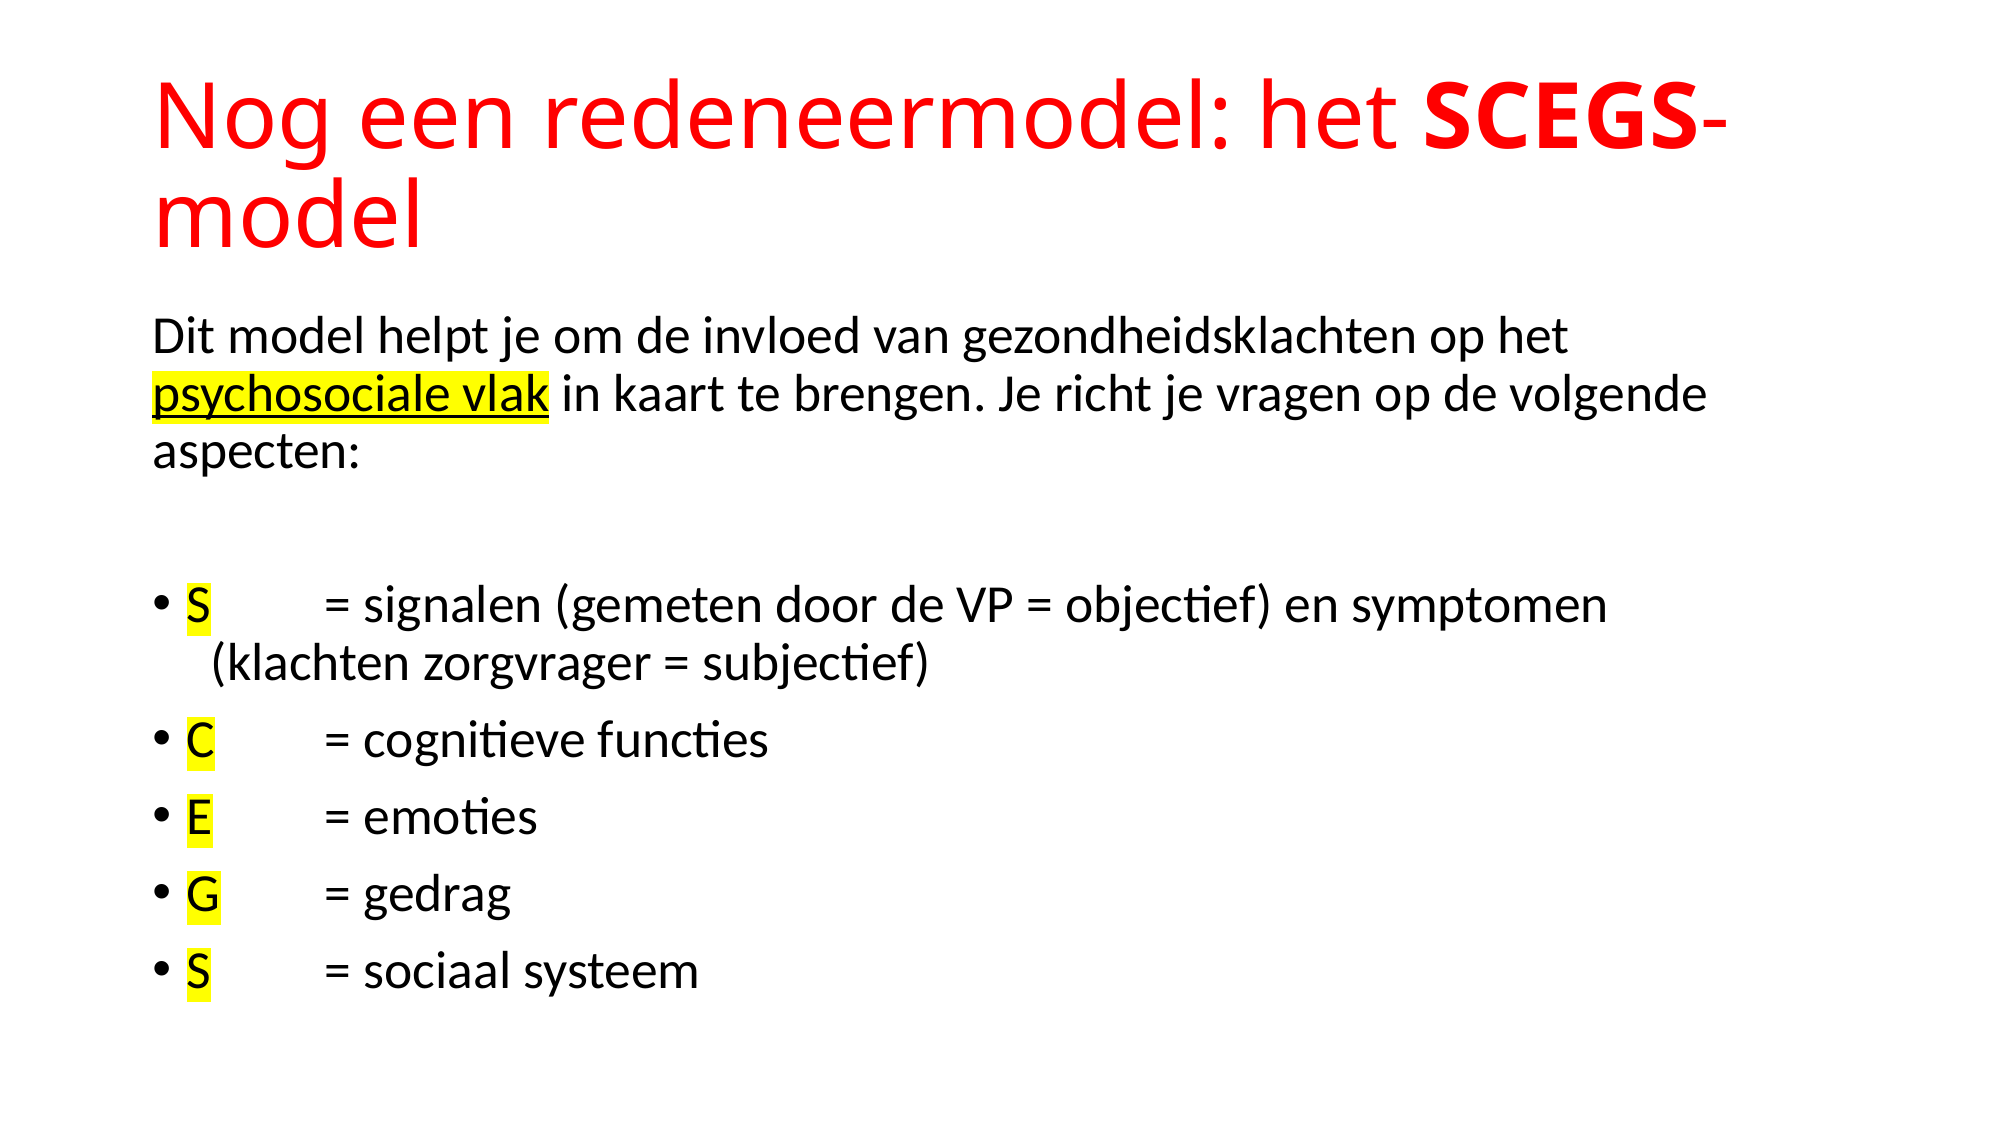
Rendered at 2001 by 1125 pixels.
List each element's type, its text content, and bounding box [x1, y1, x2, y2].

title Nog een redeneermodel: het SCEGS-model [137, 59, 1863, 278]
list Dit model helpt je om de invloed van gezondheidsklachten op het psychosociale vlak in kaart te brengen. Je richt je vragen op de volgende aspecten: S = signalen (gemeten door de VP = objectief) en symptomen (klachten zorgvrager = subjectief) C = cognitieve functies E = emoties G = gedrag S = sociaal systeem [137, 299, 1863, 1014]
